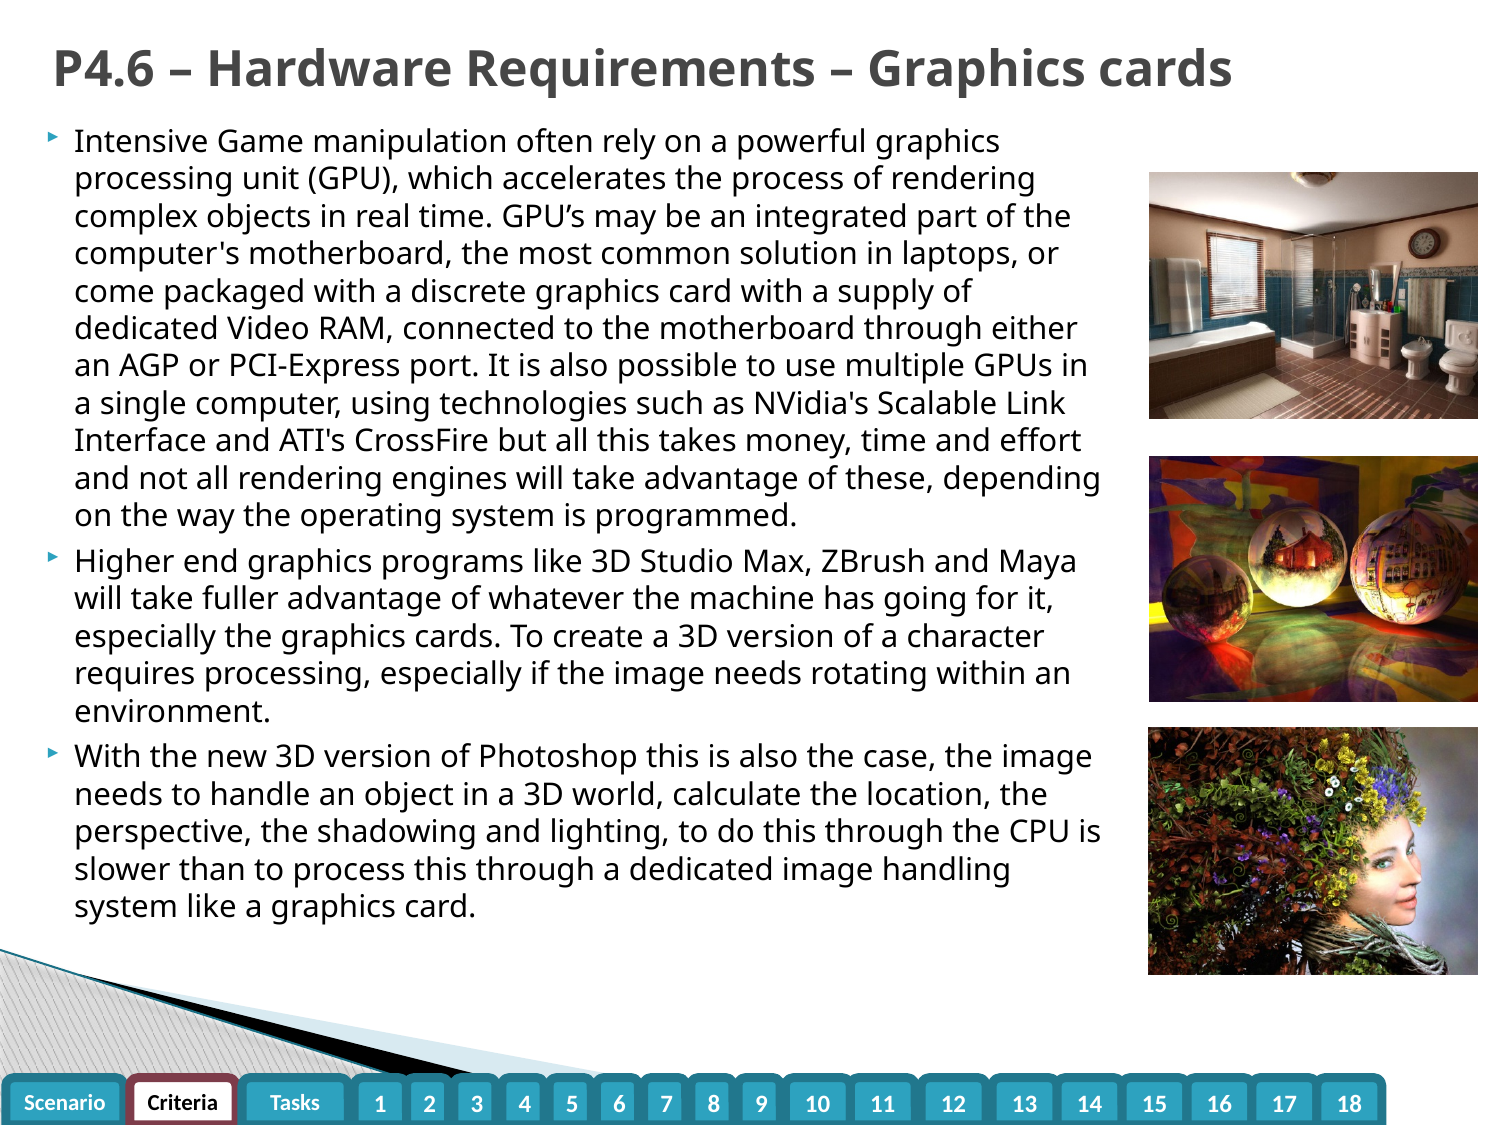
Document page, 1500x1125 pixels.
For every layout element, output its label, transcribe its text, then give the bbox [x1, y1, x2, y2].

picture [1149, 455, 1478, 703]
picture [1147, 727, 1478, 976]
picture [1149, 172, 1478, 419]
title P4.6 – Hardware Requirements – Graphics cards [37, 19, 1471, 114]
list Intensive Game manipulation often rely on a powerful graphics processing unit (GPU), which accelerates the process of rendering complex objects in real time. GPU’s may be an integrated part of the computer's motherboard, the most common solution in laptops, or come packaged with a discrete graphics card with a supply of dedicated Video RAM, connected to the motherboard through either an AGP or PCI-Express port. It is also possible to use multiple GPUs in a single computer, using technologies such as NVidia's Scalable Link Interface and ATI's CrossFire but all this takes money, time and effort and not all rendering engines will take advantage of these, depending on the way the operating system is programmed. Higher end graphics programs like 3D Studio Max, ZBrush and Maya will take fuller advantage of whatever the machine has going for it, especially the graphics cards. To create a 3D version of a character requires processing, especially if the image needs rotating within an environment. With the new 3D version of Photoshop this is also the case, the image needs to handle an object in a 3D world, calculate the location, the perspective, the shadowing and lighting, to do this through the CPU is slower than to process this through a dedicated image handling system like a graphics card. [29, 113, 1128, 1024]
